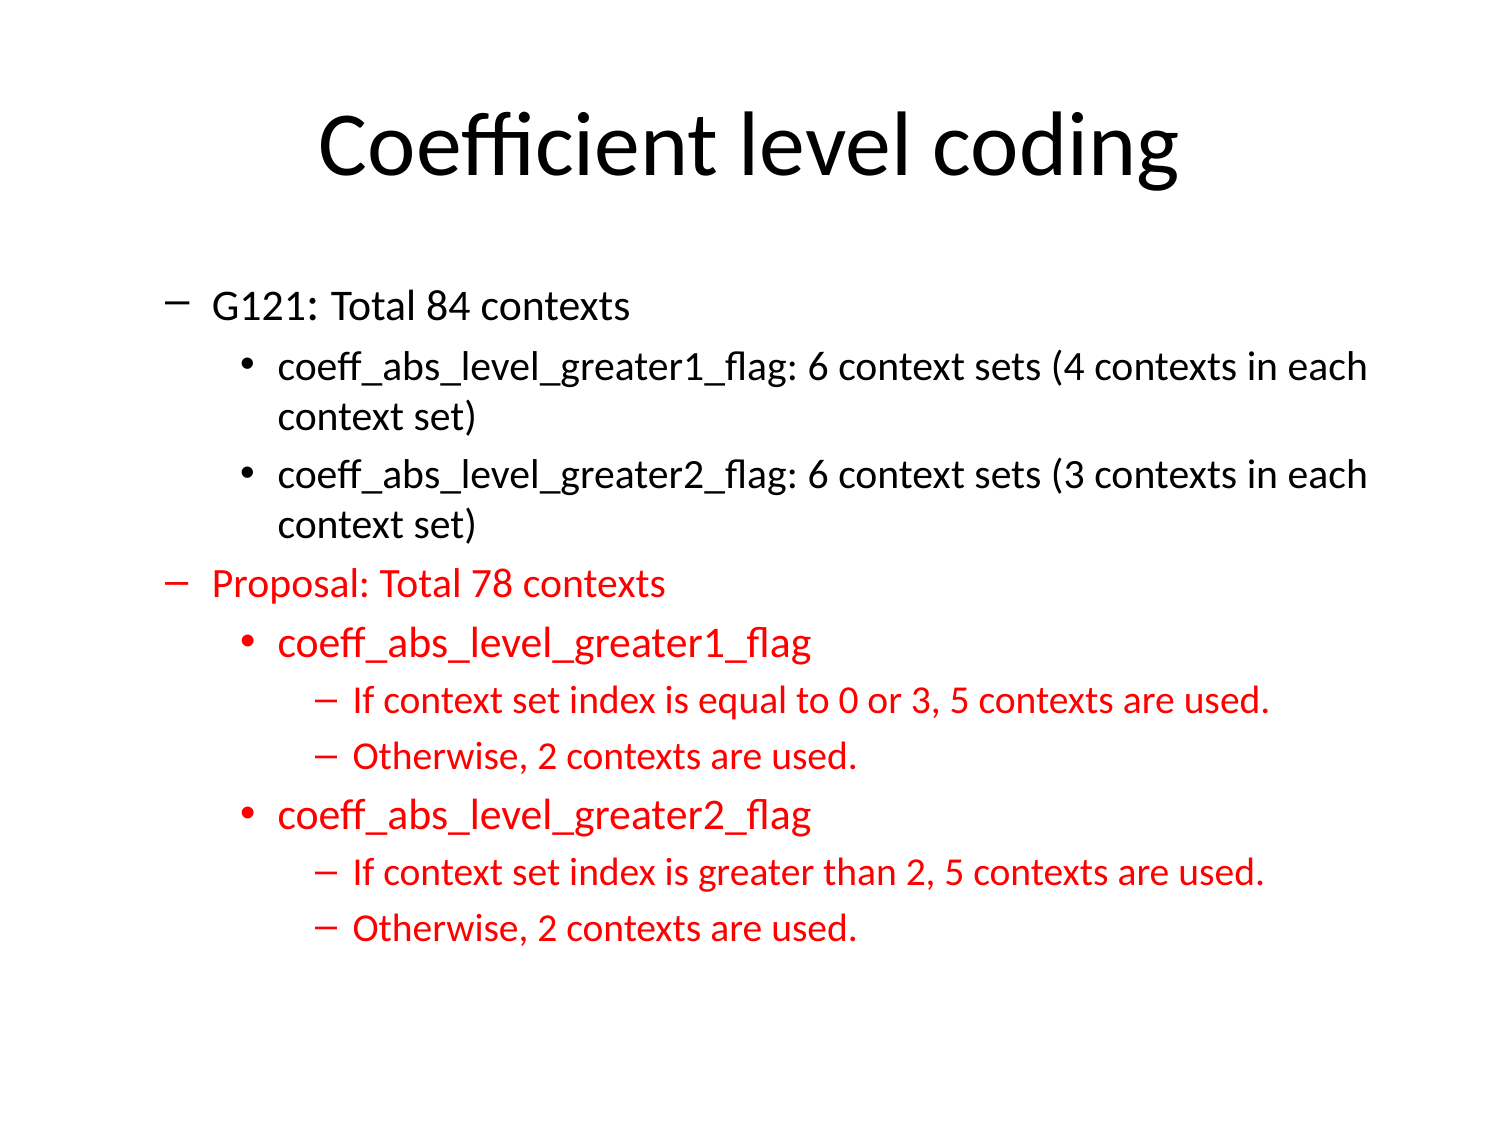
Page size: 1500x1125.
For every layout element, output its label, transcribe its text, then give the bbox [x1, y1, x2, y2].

list G121: Total 84 contexts coeff_abs_level_greater1_flag: 6 context sets (4 contexts in each context set) coeff_abs_level_greater2_flag: 6 context sets (3 contexts in each context set) Proposal: Total 78 contexts coeff_abs_level_greater1_flag If context set index is equal to 0 or 3, 5 contexts are used. Otherwise, 2 contexts are used. coeff_abs_level_greater2_flag If context set index is greater than 2, 5 contexts are used. Otherwise, 2 contexts are used. [75, 262, 1425, 1005]
title Coefficient level coding [75, 45, 1425, 233]
